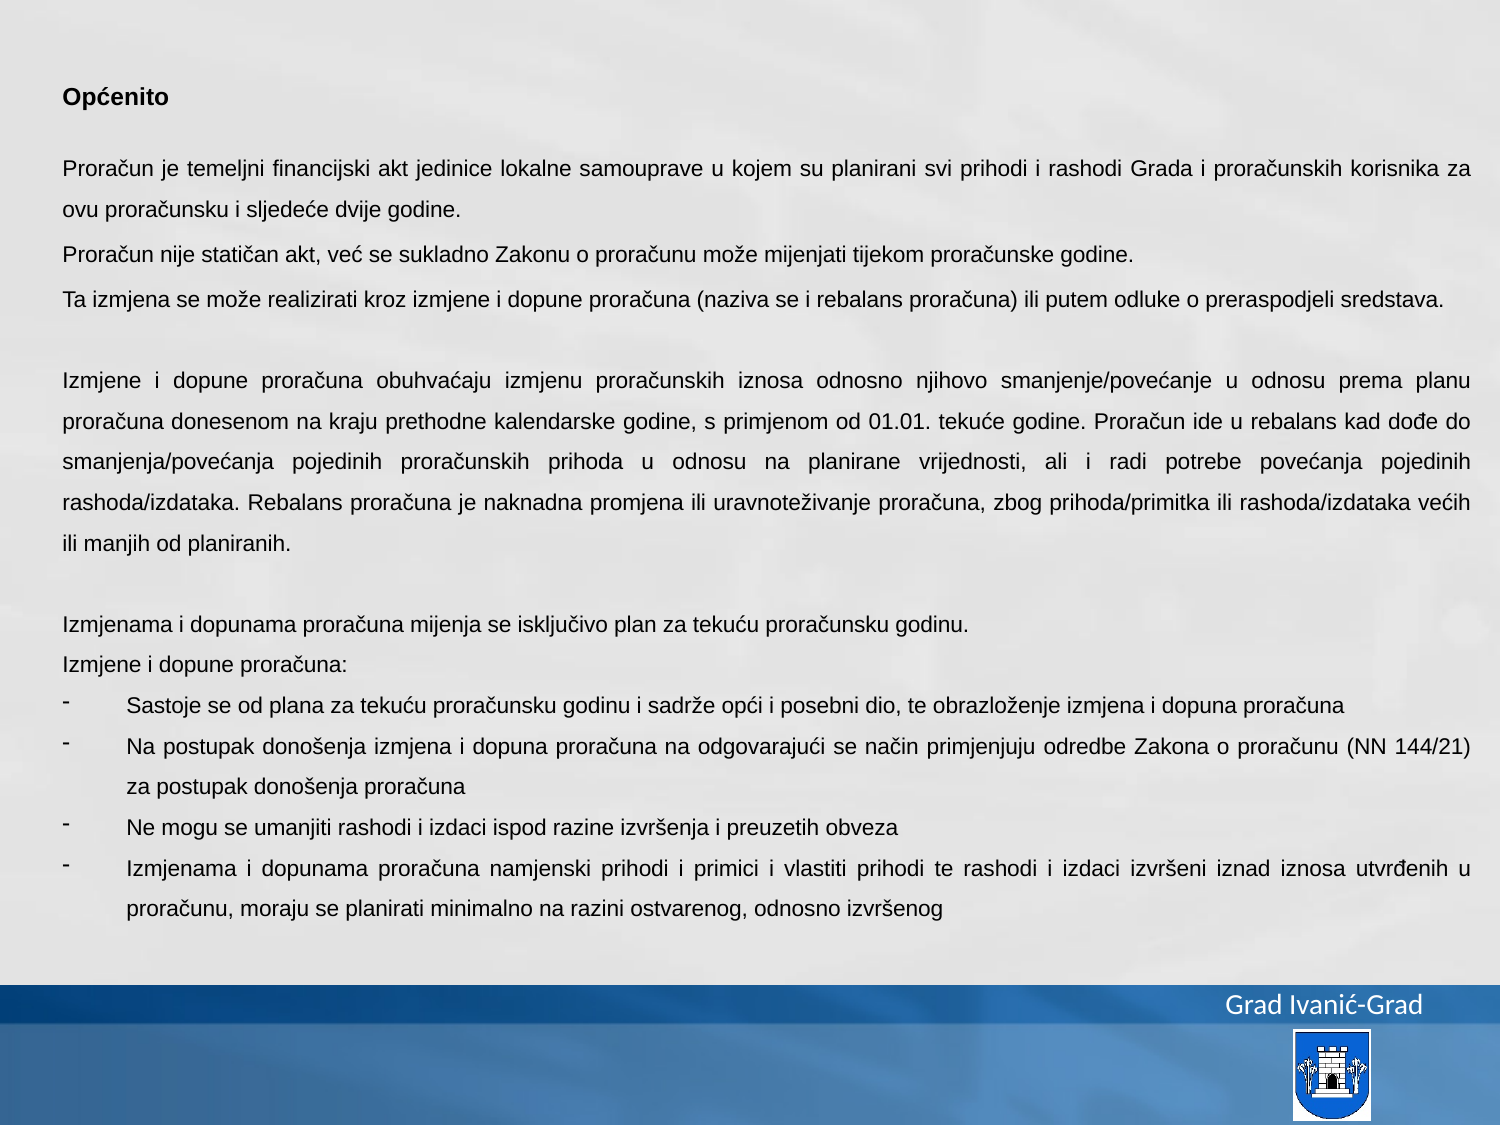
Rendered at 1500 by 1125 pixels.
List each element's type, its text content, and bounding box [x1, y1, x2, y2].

picture [0, 0, 1500, 1125]
list Općenito Proračun je temeljni financijski akt jedinice lokalne samouprave u kojem su planirani svi prihodi i rashodi Grada i proračunskih korisnika za ovu proračunsku i sljedeće dvije godine. Proračun nije statičan akt, već se sukladno Zakonu o proračunu može mijenjati tijekom proračunske godine. Ta izmjena se može realizirati kroz izmjene i dopune proračuna (naziva se i rebalans proračuna) ili putem odluke o preraspodjeli sredstava. Izmjene i dopune proračuna obuhvaćaju izmjenu proračunskih iznosa odnosno njihovo smanjenje/povećanje u odnosu prema planu proračuna donesenom na kraju prethodne kalendarske godine, s primjenom od 01.01. tekuće godine. Proračun ide u rebalans kad dođe do smanjenja/povećanja pojedinih proračunskih prihoda u odnosu na planirane vrijednosti, ali i radi potrebe povećanja pojedinih rashoda/izdataka. Rebalans proračuna je naknadna promjena ili uravnoteživanje proračuna, zbog prihoda/primitka ili rashoda/izdataka većih ili manjih od planiranih. Izmjenama i dopunama proračuna mijenja se isključivo plan za tekuću proračunsku godinu. Izmjene i dopune proračuna: Sastoje se od plana za tekuću proračunsku godinu i sadrže opći i posebni dio, te obrazloženje izmjena i dopuna proračuna Na postupak donošenja izmjena i dopuna proračuna na odgovarajući se način primjenjuju odredbe Zakona o proračunu (NN 144/21) za postupak donošenja proračuna Ne mogu se umanjiti rashodi i izdaci ispod razine izvršenja i preuzetih obveza Izmjenama i dopunama proračuna namjenski prihodi i primici i vlastiti prihodi te rashodi i izdaci izvršeni iznad iznosa utvrđenih u proračunu, moraju se planirati minimalno na razini ostvarenog, odnosno izvršenog [62, 66, 1471, 977]
text_box Grad Ivanić-Grad [1210, 977, 1500, 1028]
